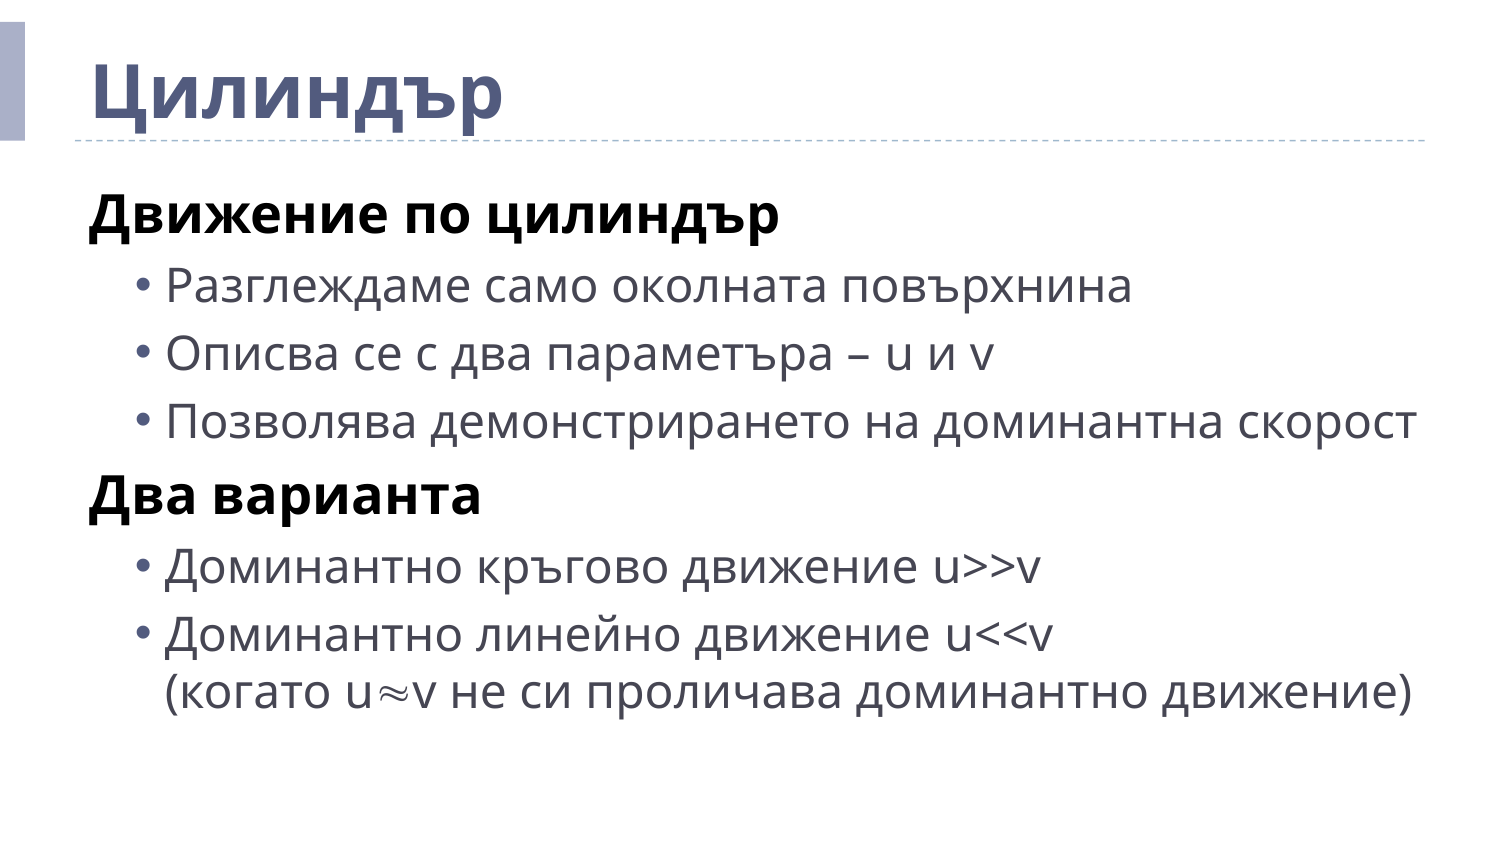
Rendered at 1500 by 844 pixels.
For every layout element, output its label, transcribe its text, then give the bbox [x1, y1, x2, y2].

list Движение по цилиндър Разглеждаме само околната повърхнина Описва се с два параметъра – u и v Позволява демонстрирането на доминантна скорост Два варианта Доминантно кръгово движение u>>v Доминантно линейно движение u<<v (когато uv не си проличава доминантно движение) [75, 171, 1475, 835]
title Цилиндър [75, 18, 1475, 141]
